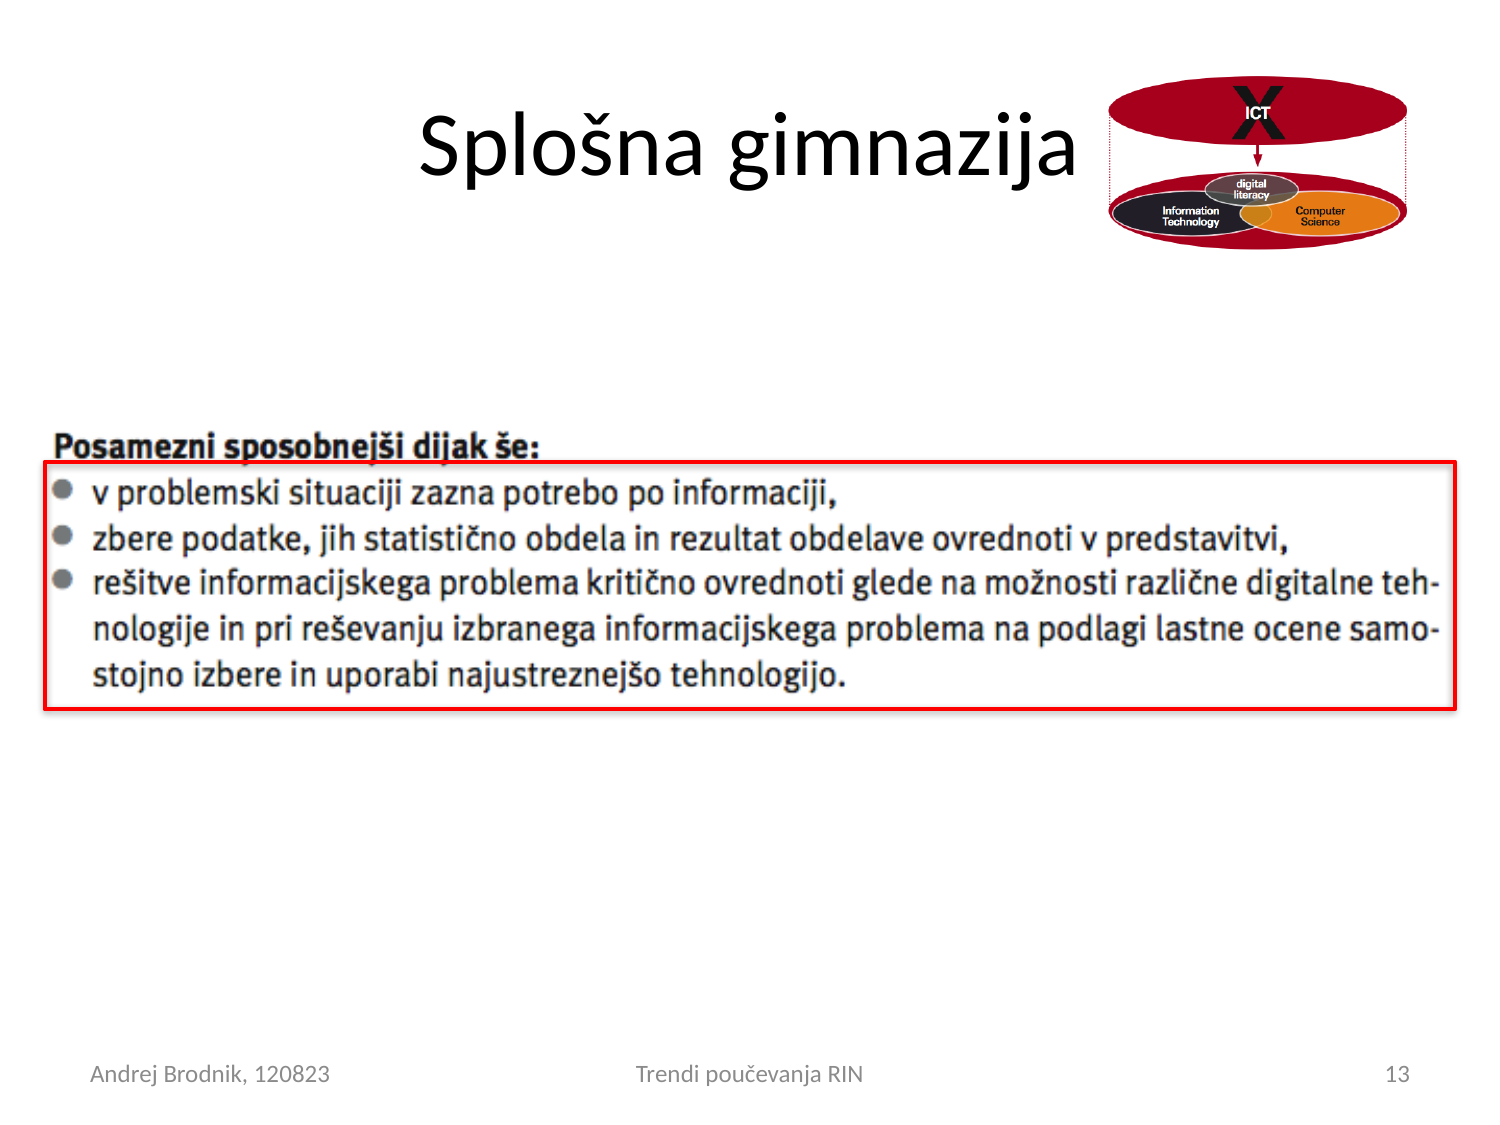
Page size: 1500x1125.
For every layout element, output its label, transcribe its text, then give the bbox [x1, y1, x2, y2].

title Splošna gimnazija [75, 45, 1425, 233]
slide_number Andrej Brodnik, 120823 [75, 1042, 425, 1103]
picture [44, 415, 1456, 710]
slide_number 12 [1074, 1042, 1425, 1103]
picture [1092, 69, 1426, 258]
footer Trendi poučevanja RIN [512, 1042, 988, 1103]
